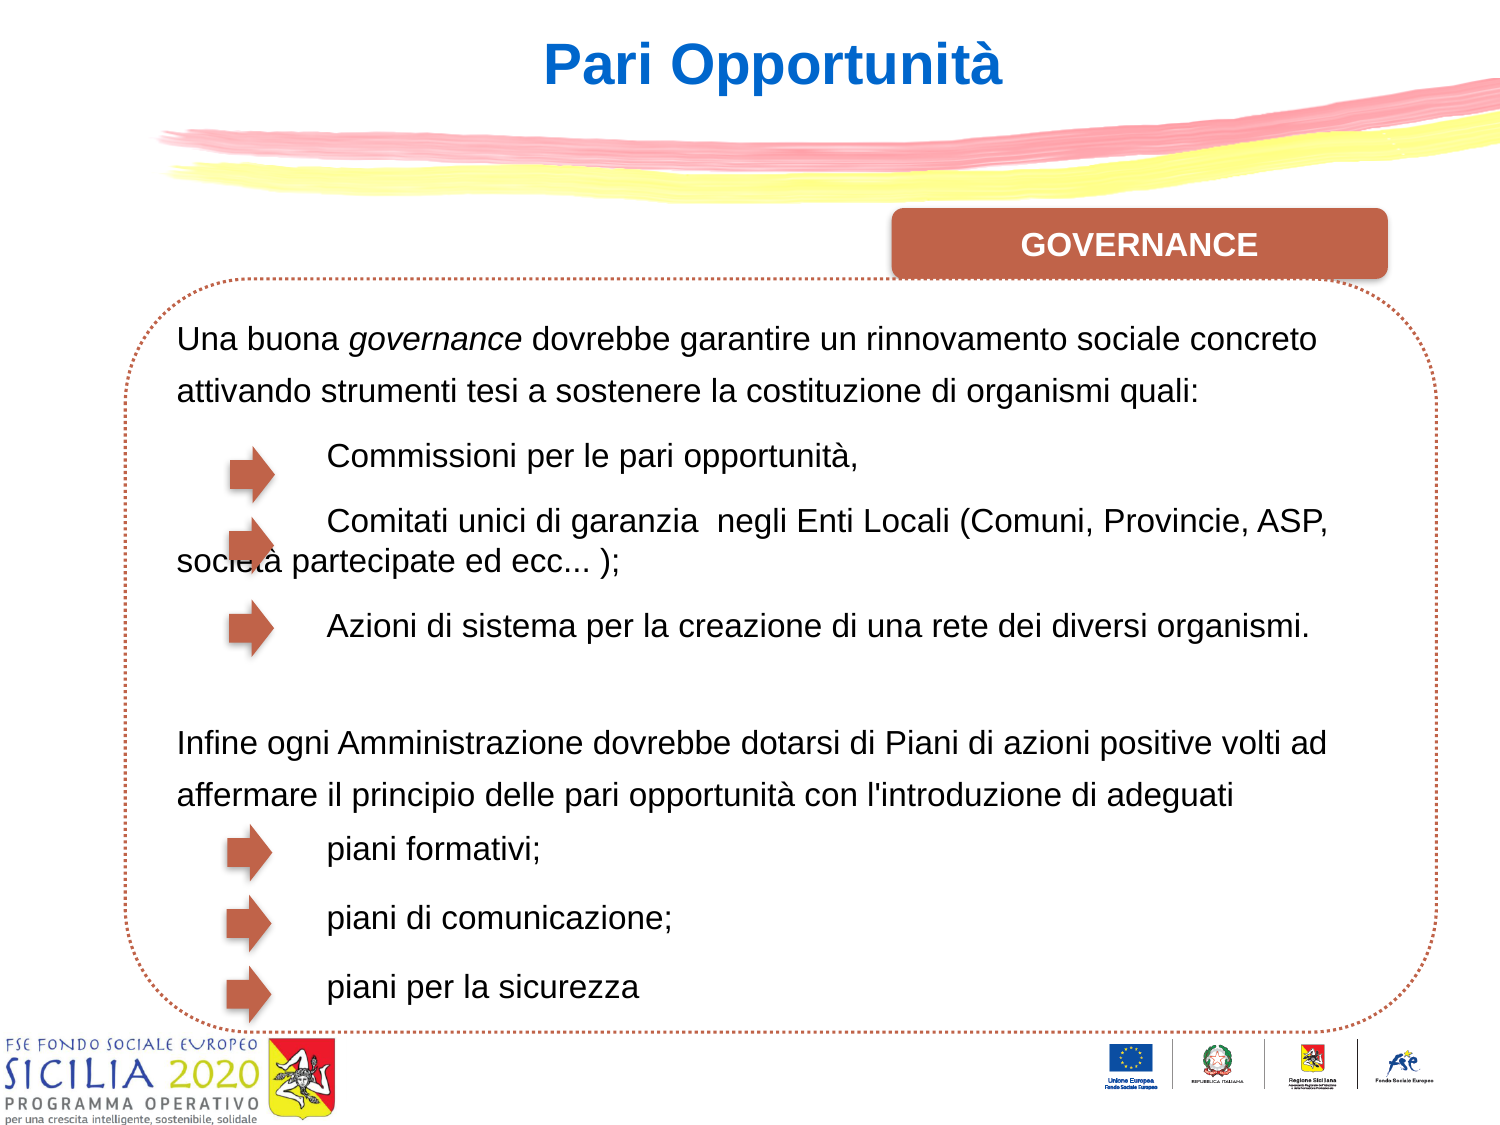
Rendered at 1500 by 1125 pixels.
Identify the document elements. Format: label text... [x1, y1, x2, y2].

text_box Pari Opportunità [47, 19, 1500, 104]
picture [0, 1031, 348, 1125]
picture [100, 77, 1500, 209]
picture [1080, 1034, 1447, 1107]
text_box [229, 516, 275, 575]
text_box [226, 965, 272, 1024]
text_box Una buona governance dovrebbe garantire un rinnovamento sociale concreto attivando strumenti tesi a sostenere la costituzione di organismi quali: Commissioni per le pari opportunità, Comitati unici di garanzia negli Enti Locali (Comuni, Provincie, ASP, società partecipate ed ecc... ); Azioni di sistema per la creazione di una rete dei diversi organismi. Infine ogni Amministrazione dovrebbe dotarsi di Piani di azioni positive volti ad affermare il principio delle pari opportunità con l'introduzione di adeguati piani formativi; piani di comunicazione; piani per la sicurezza [123, 276, 1439, 1035]
text_box [226, 894, 272, 953]
text_box GOVERNANCE [891, 218, 1388, 279]
text_box [229, 599, 275, 657]
text_box [230, 445, 275, 504]
text_box [227, 823, 273, 882]
